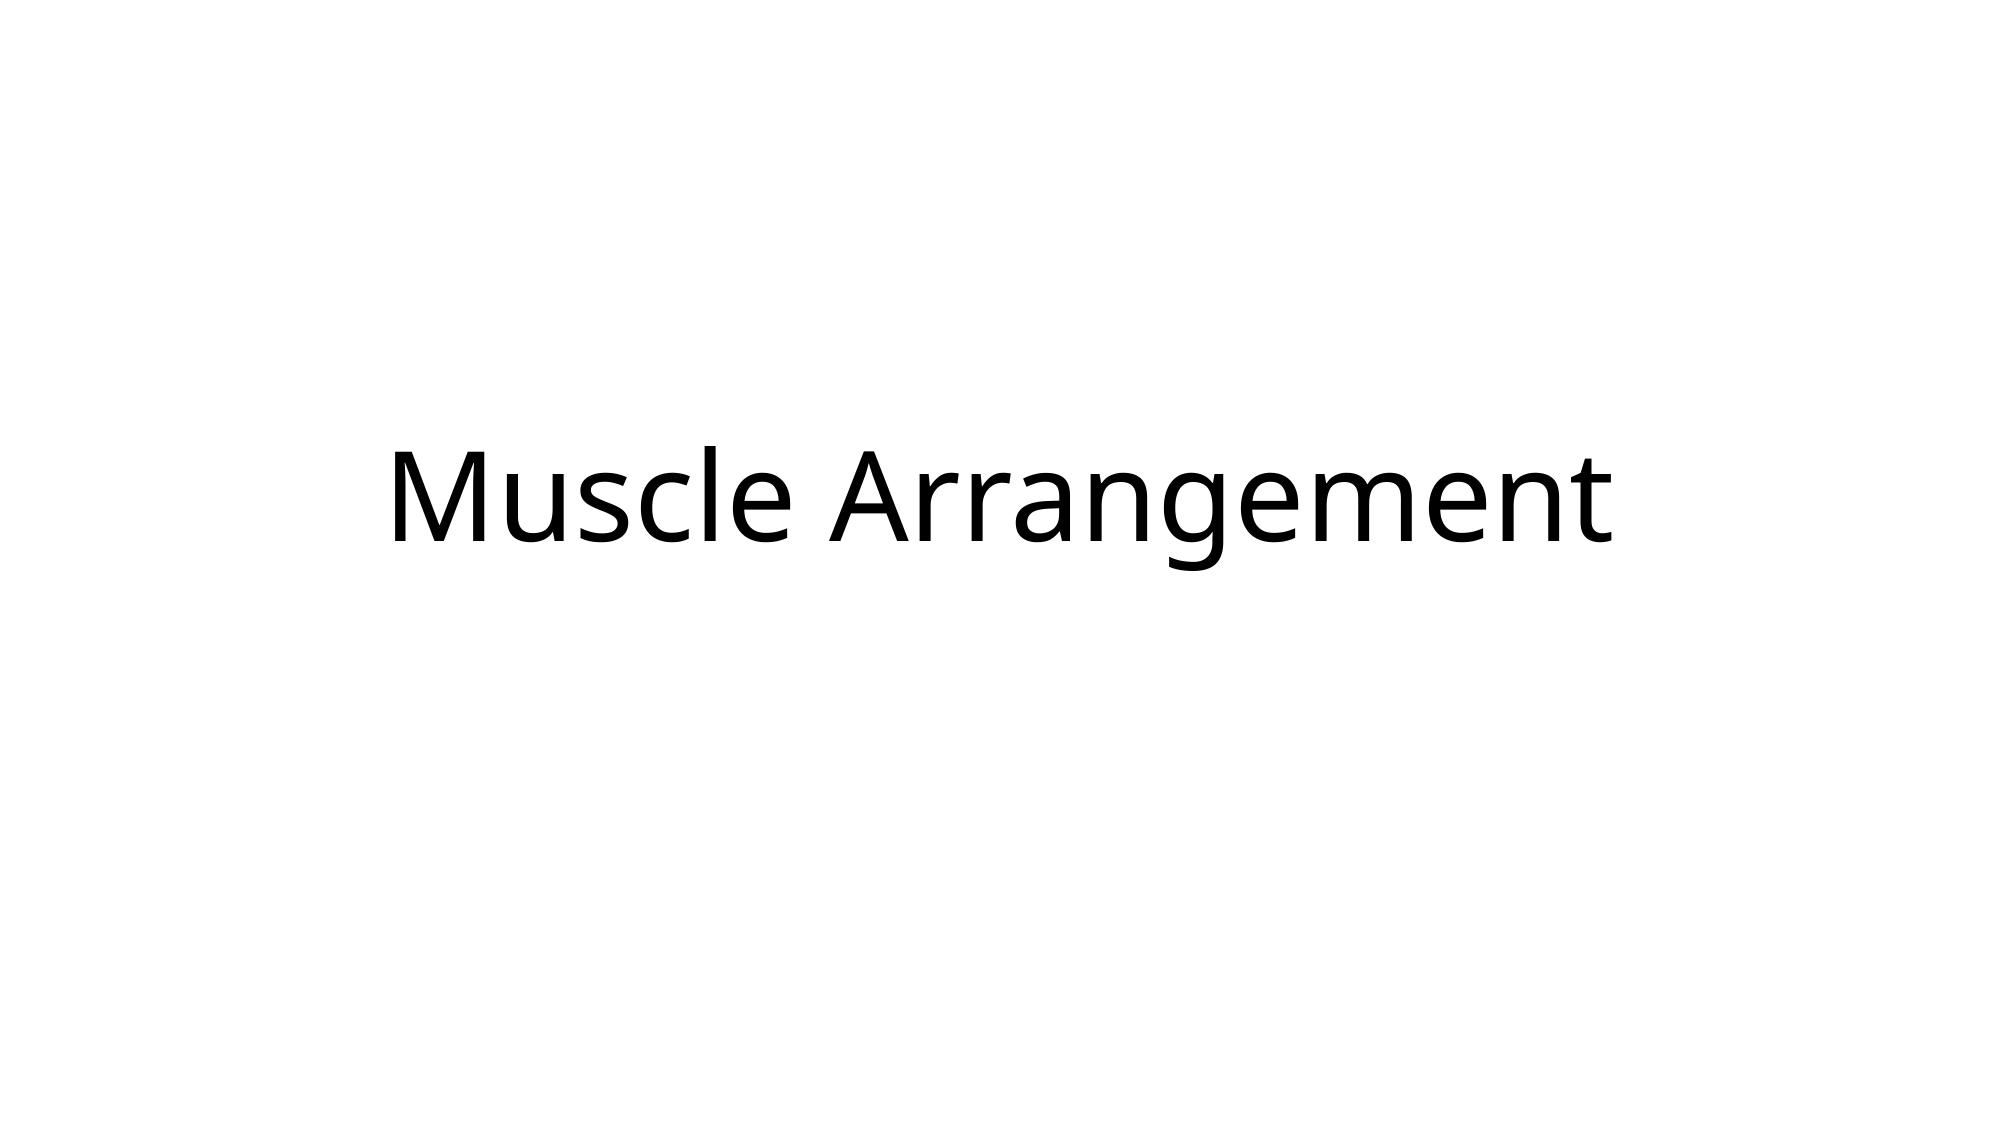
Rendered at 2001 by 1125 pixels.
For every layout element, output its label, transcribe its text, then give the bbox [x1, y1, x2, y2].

title Muscle Arrangement [249, 184, 1750, 576]
